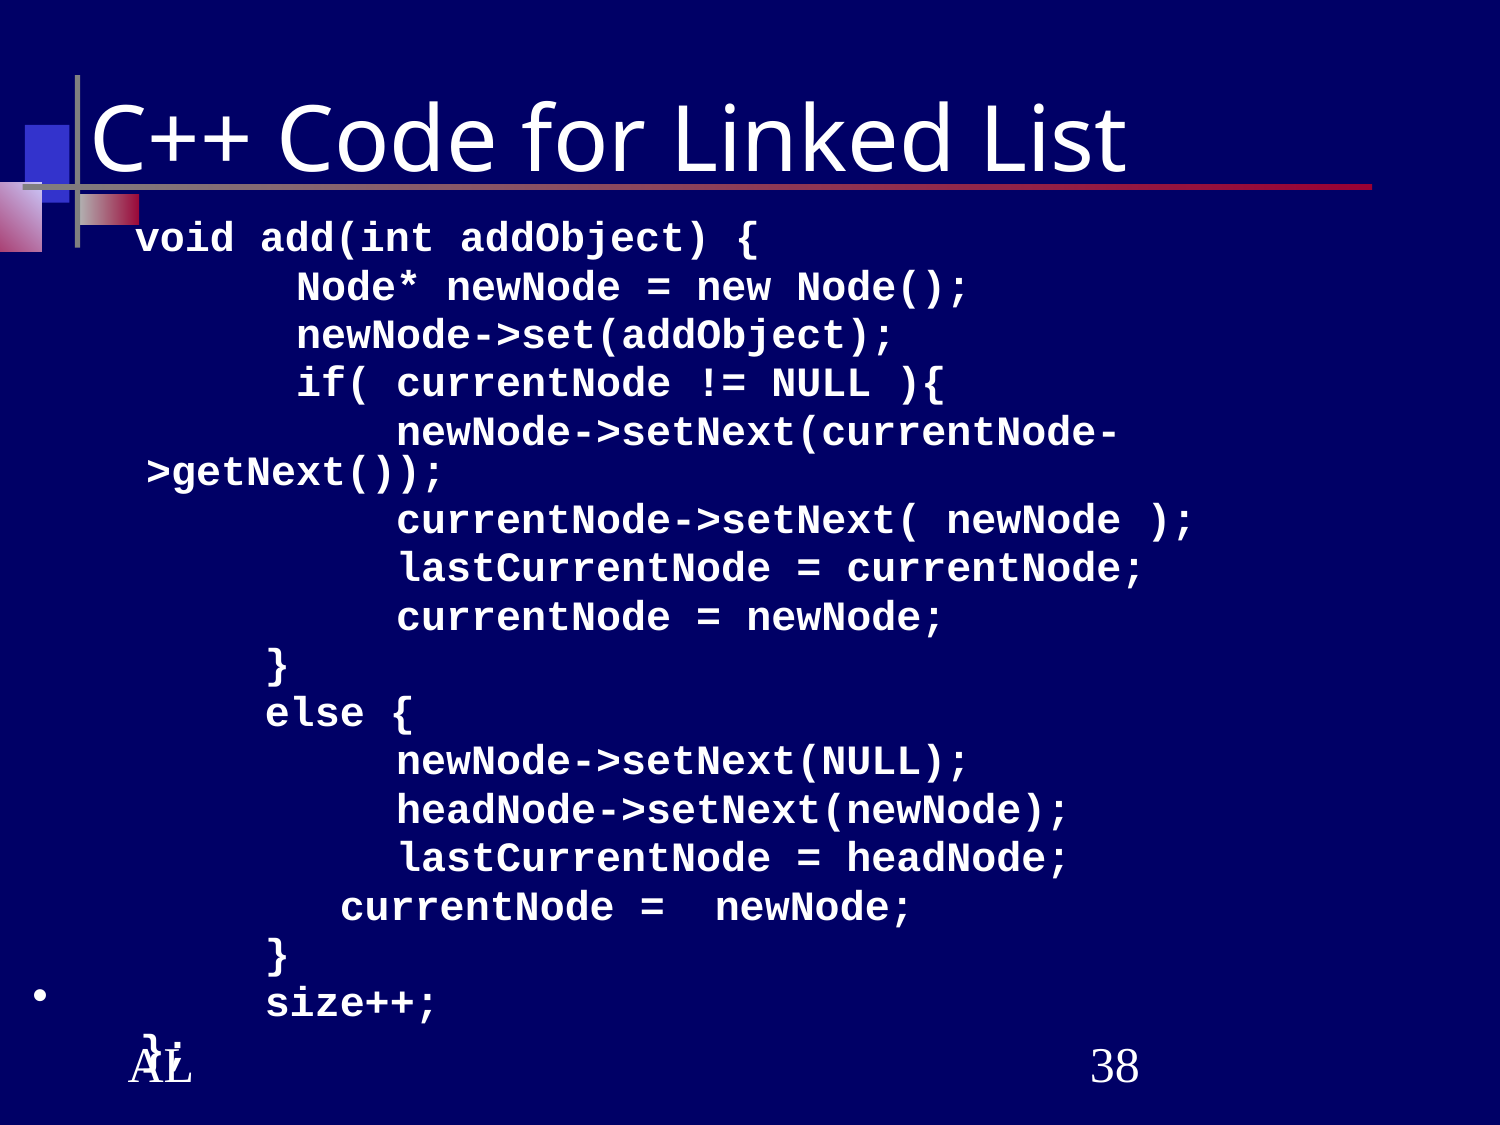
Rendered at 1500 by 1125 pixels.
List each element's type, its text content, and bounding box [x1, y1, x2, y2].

title C++ Code for Linked List [74, 59, 1425, 210]
list void add(int addObject) { Node* newNode = new Node(); newNode->set(addObject); if( currentNode != NULL ){ newNode->setNext(currentNode->getNext()); currentNode->setNext( newNode ); lastCurrentNode = currentNode; currentNode = newNode; } else { newNode->setNext(NULL); headNode->setNext(newNode); lastCurrentNode = headNode; currentNode = newNode; } size++; }; [74, 212, 1425, 1075]
slide_number ‹#› [1074, 1075, 1388, 1100]
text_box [12, 962, 1388, 1026]
slide_number AL [112, 1075, 425, 1100]
